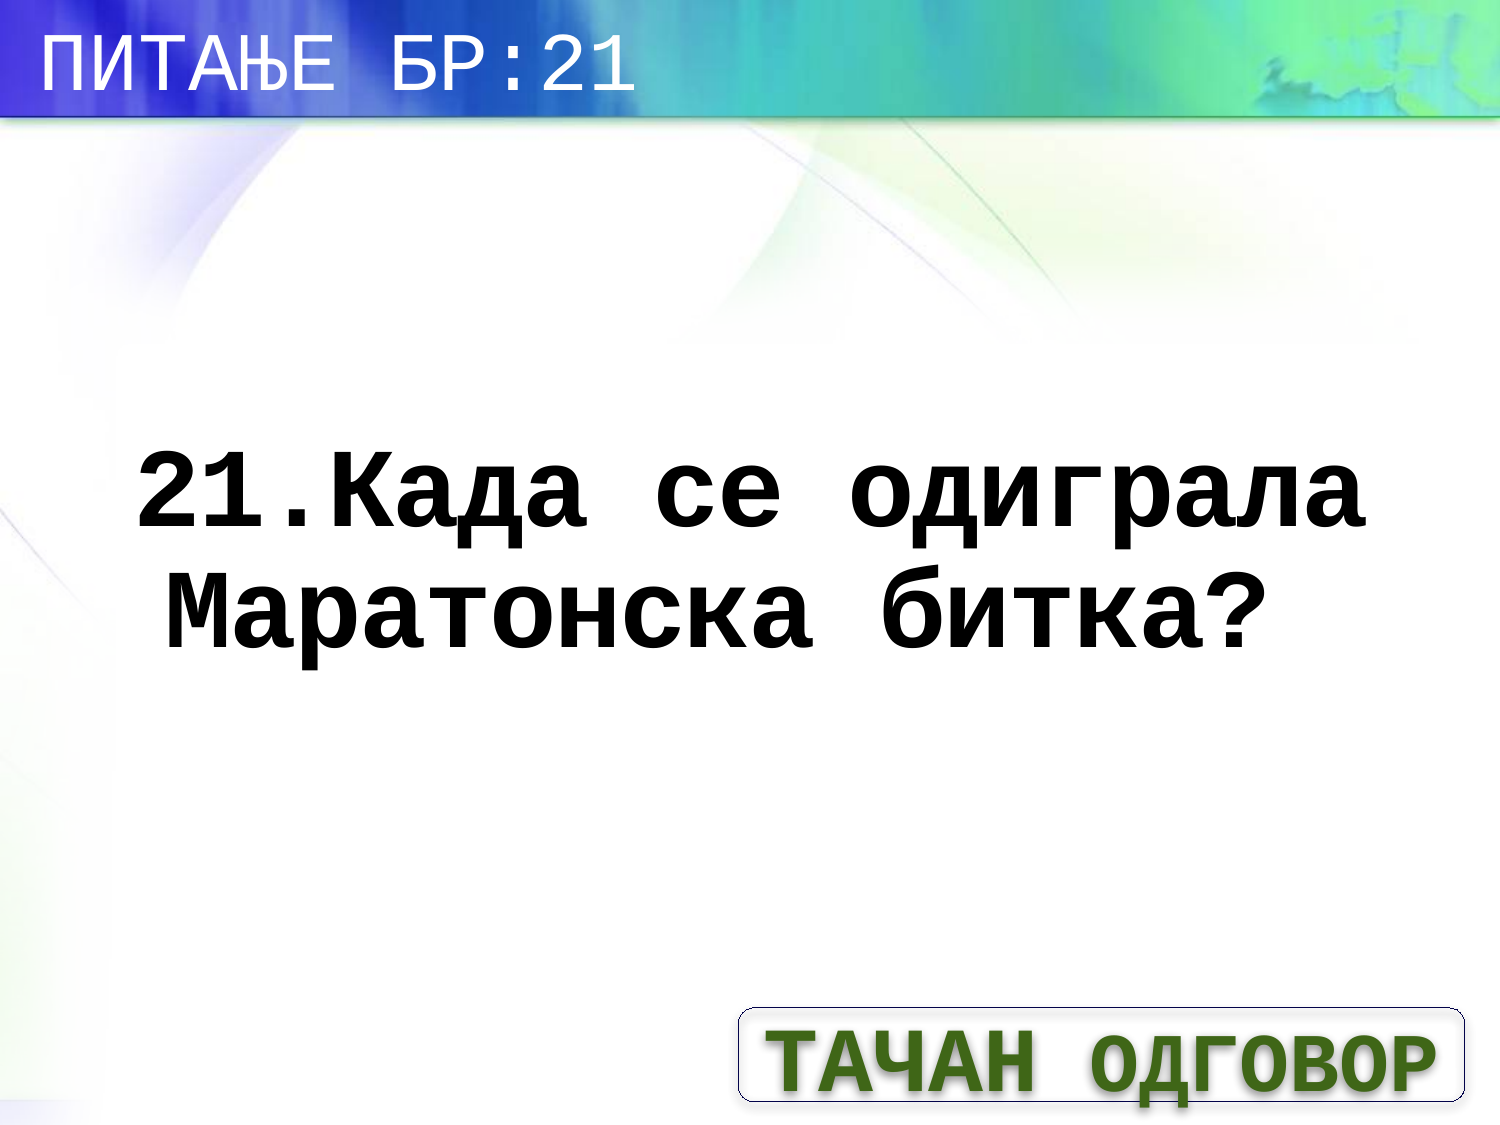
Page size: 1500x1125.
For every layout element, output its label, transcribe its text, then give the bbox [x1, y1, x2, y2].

text_box ПИТАЊЕ БР:21 [23, 0, 692, 115]
title 21.Када се одиграла Маратонска битка? [93, 152, 1407, 950]
picture [0, 0, 1500, 1125]
text_box ТАЧАН ОДГОВОР [738, 1007, 1465, 1102]
